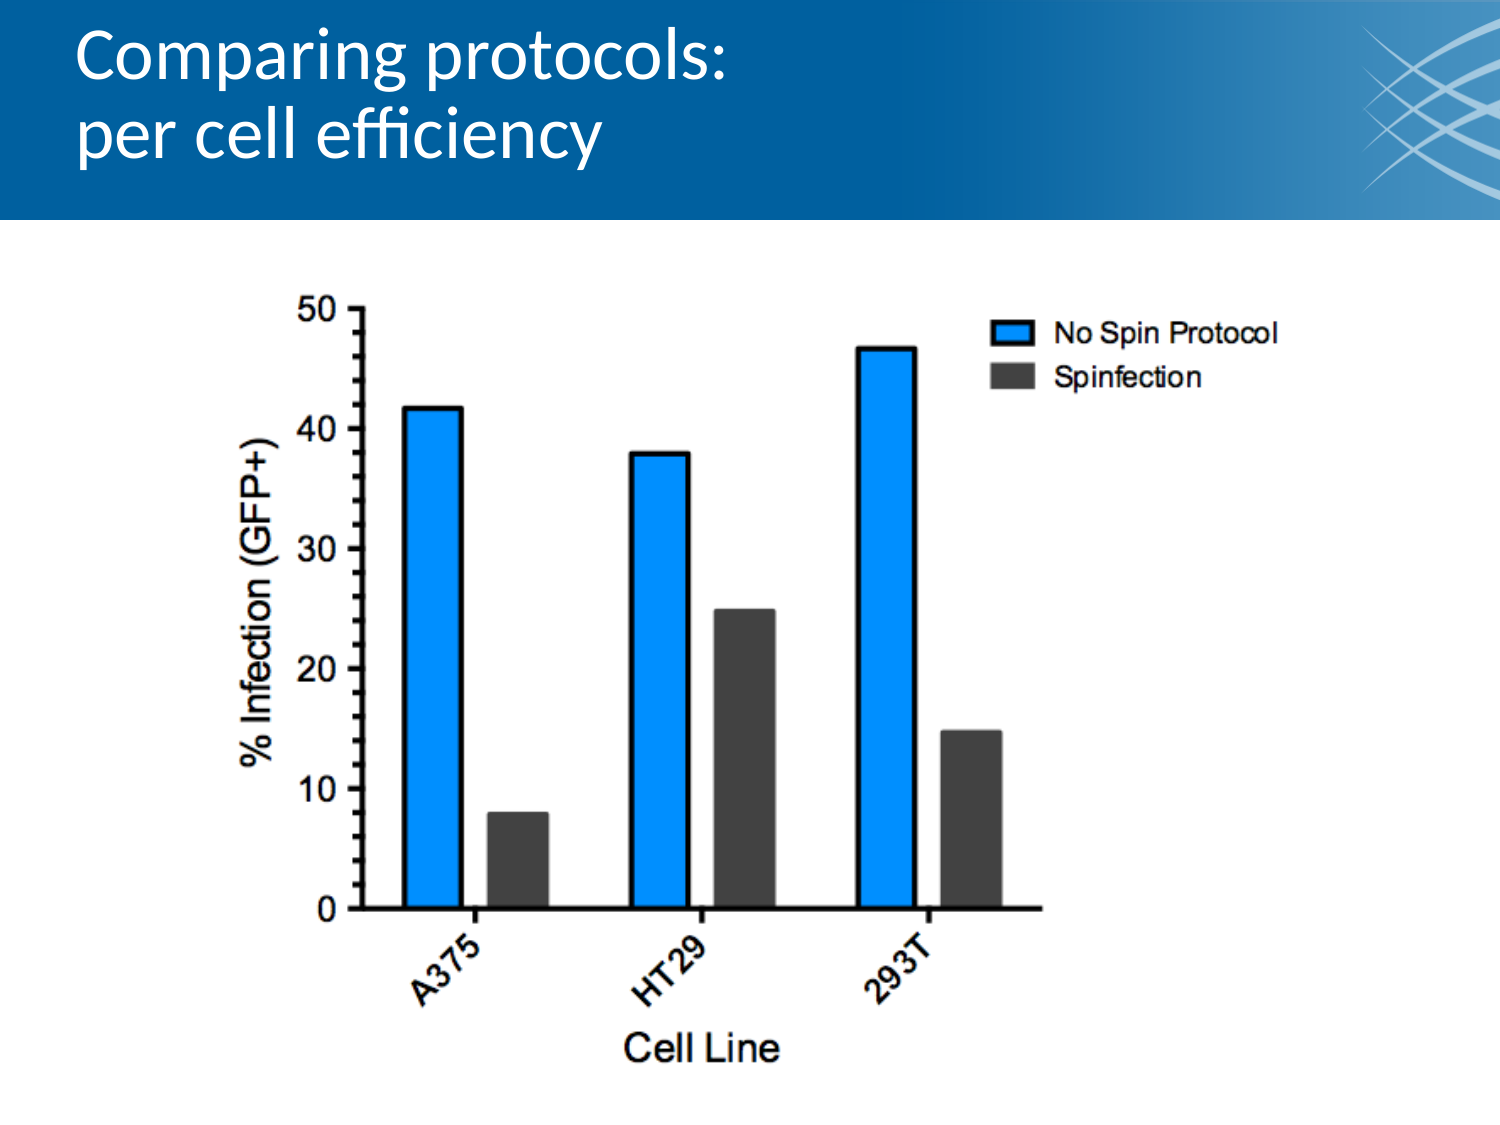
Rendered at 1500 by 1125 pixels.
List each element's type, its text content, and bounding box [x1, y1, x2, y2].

picture [0, 0, 1500, 220]
picture [199, 232, 1306, 1098]
title Comparing protocols: per cell efficiency [75, 15, 1351, 196]
